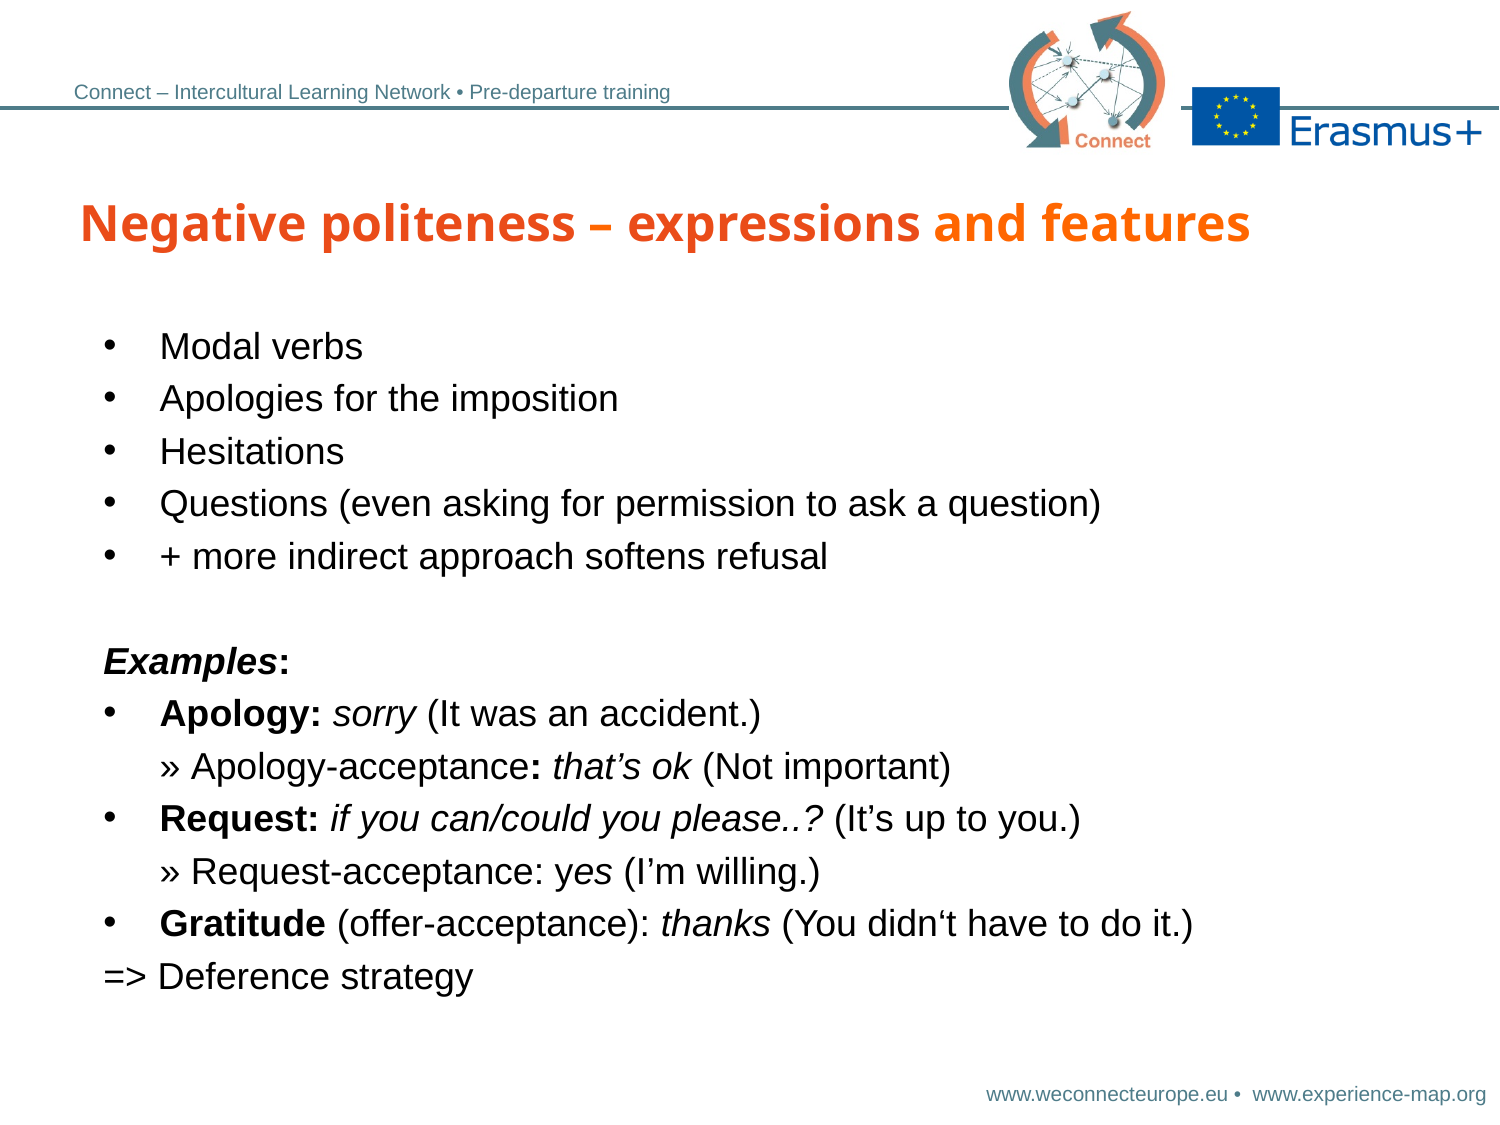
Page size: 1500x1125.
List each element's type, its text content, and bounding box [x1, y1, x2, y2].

title Negative politeness – expressions and features [64, 184, 1415, 372]
picture [1009, 11, 1498, 162]
list Modal verbs Apologies for the imposition Hesitations Questions (even asking for permission to ask a question) + more indirect approach softens refusal Examples: Apology: sorry (It was an accident.) » Apology-acceptance: that’s ok (Not important) Request: if you can/could you please..? (It’s up to you.) » Request-acceptance: yes (I’m willing.) Gratitude (offer-acceptance): thanks (You didn‘t have to do it.) => Deference strategy [88, 314, 1351, 1065]
